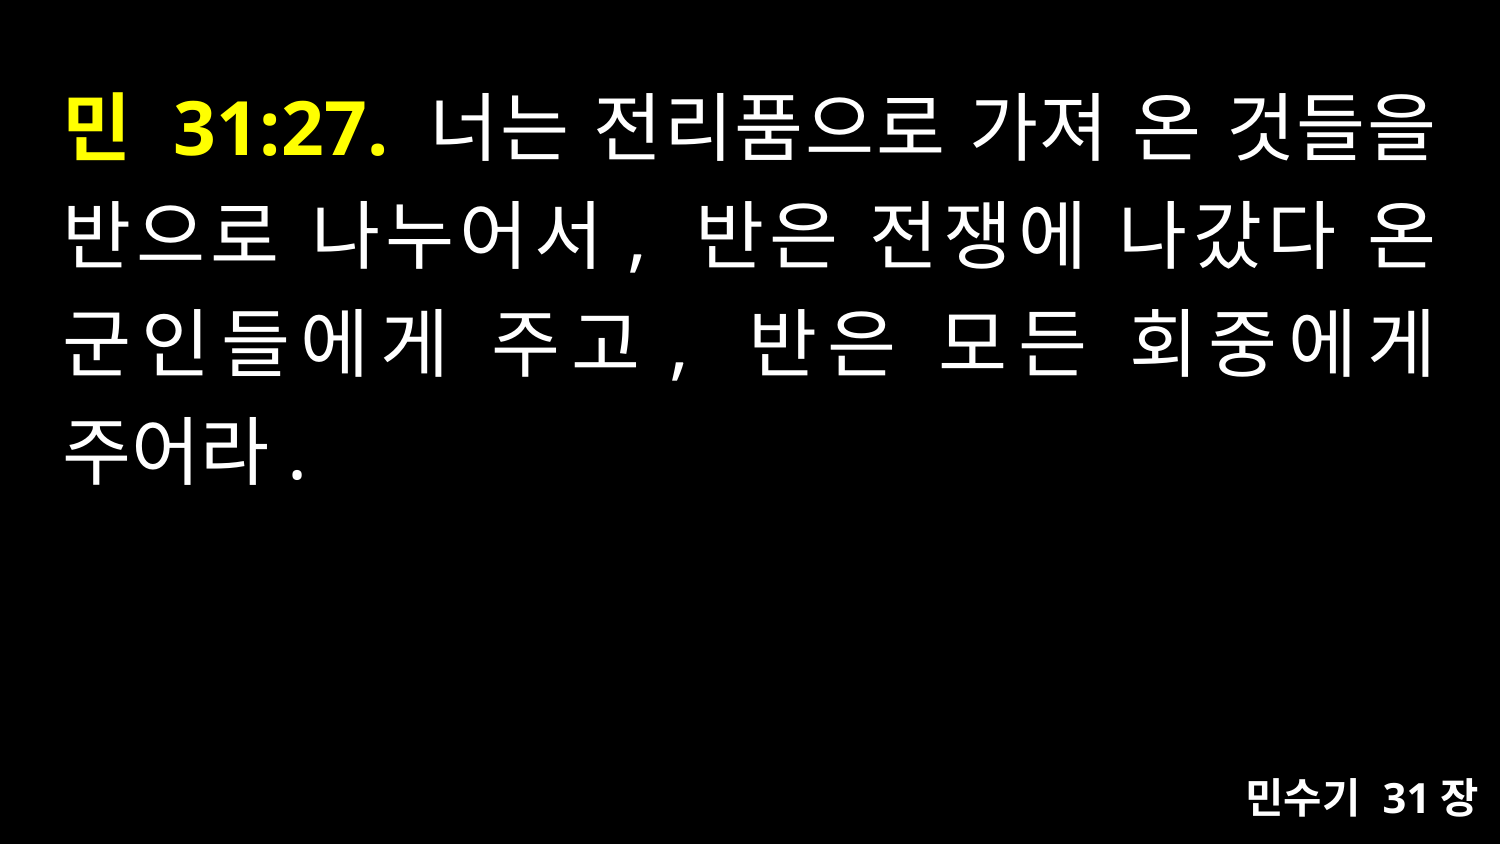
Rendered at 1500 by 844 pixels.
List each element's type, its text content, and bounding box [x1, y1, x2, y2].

title 민 31:27. 너는 전리품으로 가져 온 것들을 반으로 나누어서, 반은 전쟁에 나갔다 온 군인들에게 주고, 반은 모든 회중에게 주어라. [0, 0, 1500, 844]
subtitle 민수기 31장 [916, 770, 1500, 844]
